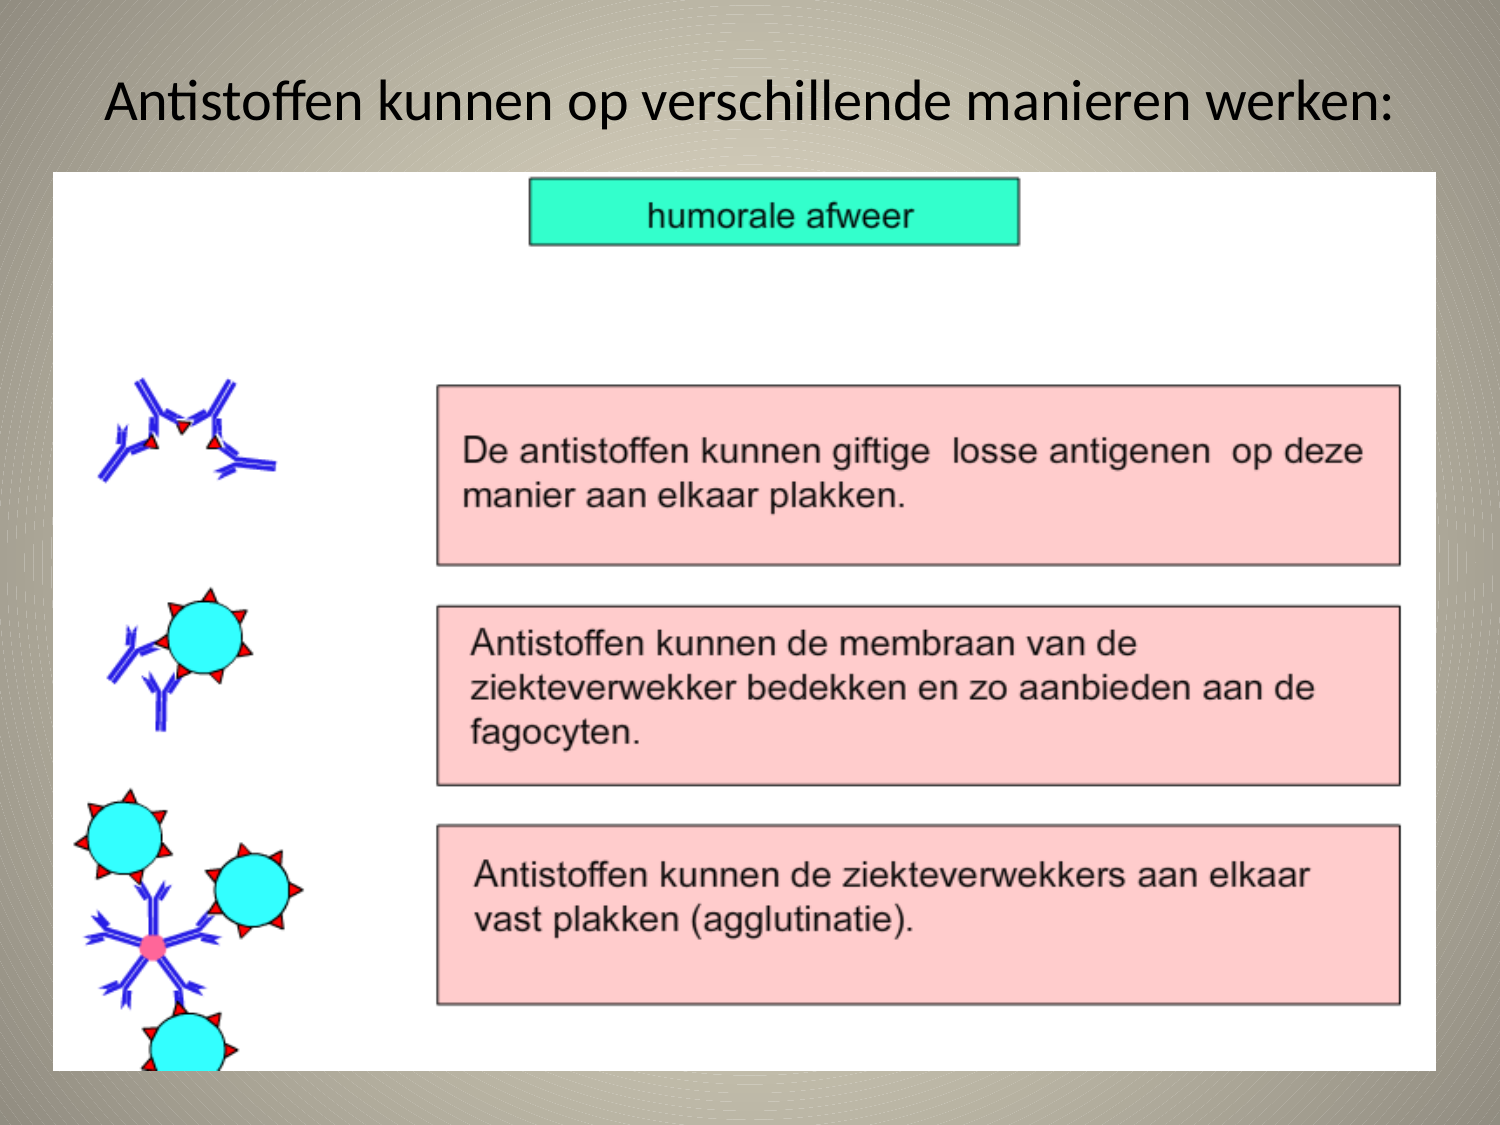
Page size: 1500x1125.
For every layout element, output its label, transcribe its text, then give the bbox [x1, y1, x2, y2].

title Antistoffen kunnen op verschillende manieren werken: [75, 45, 1425, 149]
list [52, 172, 1436, 1071]
